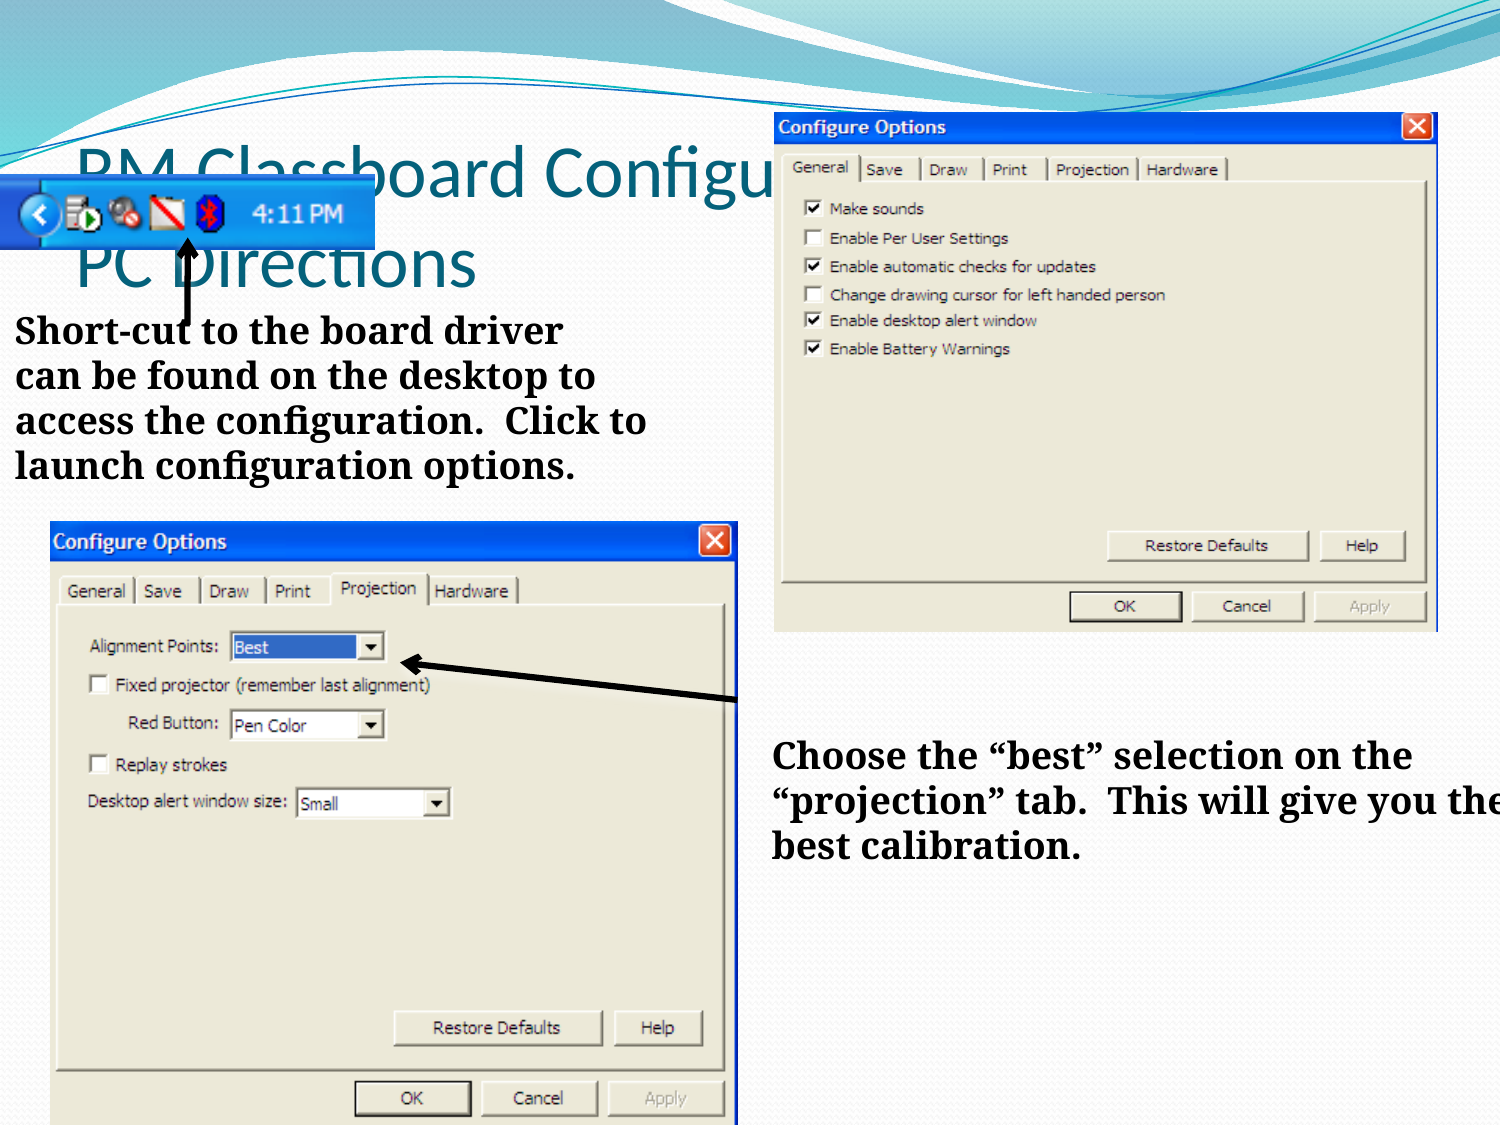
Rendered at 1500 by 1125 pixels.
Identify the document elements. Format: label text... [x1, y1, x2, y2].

picture [774, 112, 1438, 632]
text_box Short-cut to the board driver can be found on the desktop to access the configuration. Click to launch configuration options. [0, 299, 700, 495]
text_box Choose the “best” selection on the “projection” tab. This will give you the best calibration. [756, 724, 1500, 875]
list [49, 521, 738, 1125]
picture [0, 174, 376, 251]
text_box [399, 662, 738, 701]
title RM Classboard Configuration Preferences- PC Directions [75, 115, 770, 303]
